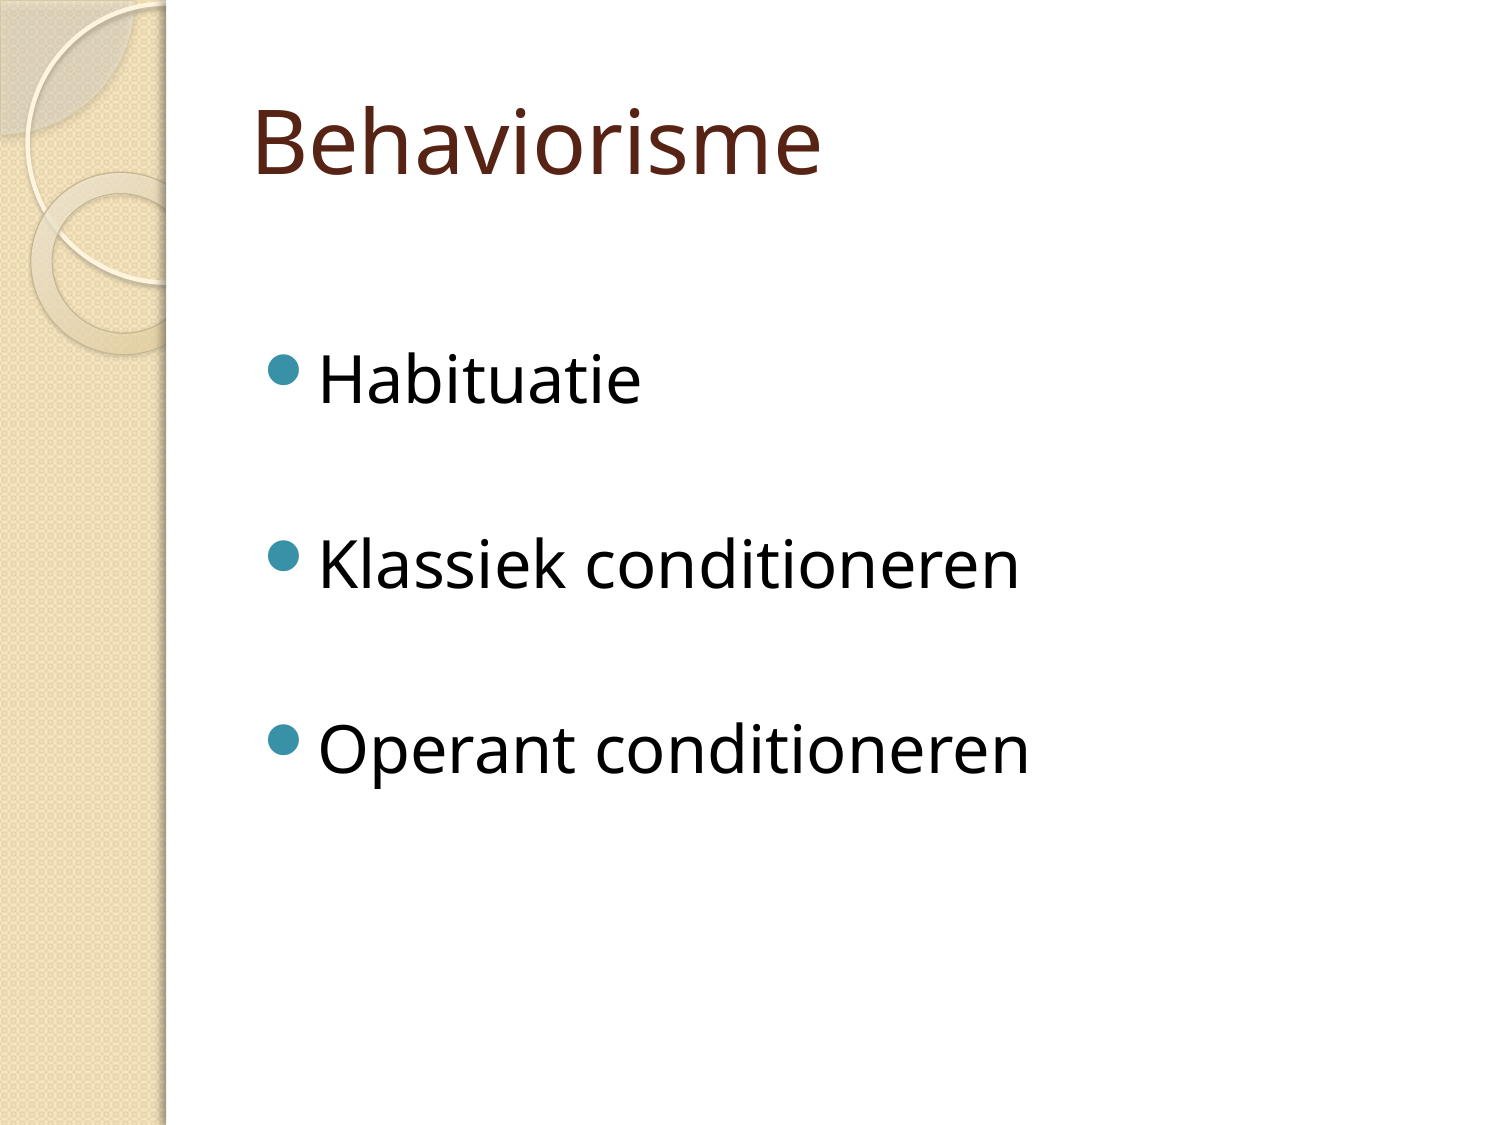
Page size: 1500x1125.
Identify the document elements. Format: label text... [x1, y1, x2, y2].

title Behaviorisme [235, 45, 1466, 233]
list Habituatie Klassiek conditioneren Operant conditioneren [235, 237, 1466, 1025]
